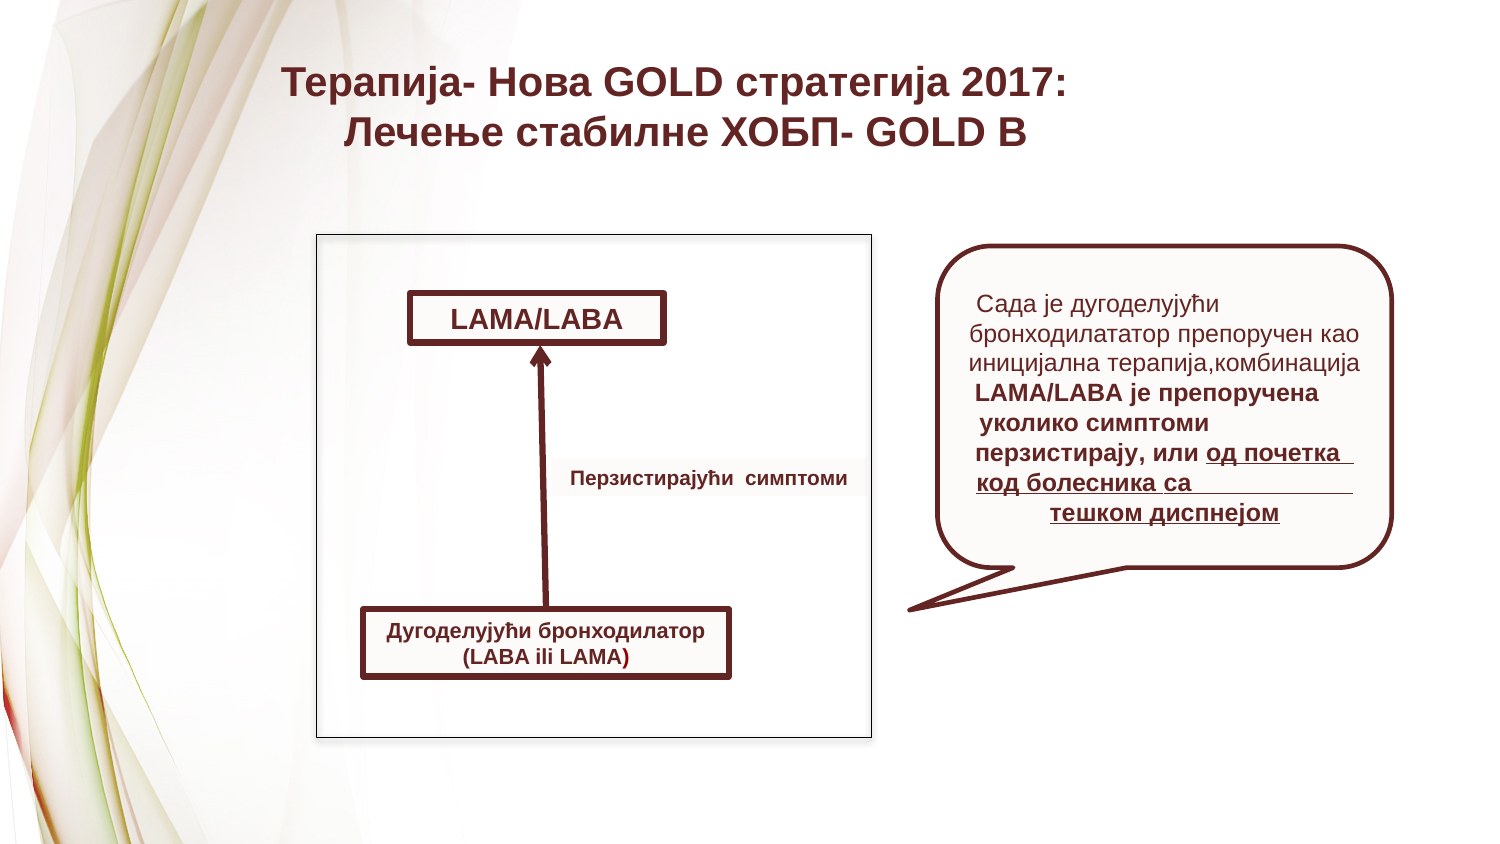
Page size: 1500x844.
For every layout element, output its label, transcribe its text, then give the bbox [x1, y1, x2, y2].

text_box Сада је дугоделујући бронходилататор препоручен као иницијална терапија,комбинација LAMА/LABA је препоручена уколико симптоми перзистирају, или од почетка код болесника са тешкoм диспнејoм [907, 243, 1394, 613]
picture [0, 0, 1500, 844]
text_box [112, 34, 1446, 126]
text_box Терапија- Нова GOLD стратегија 2017: Лечење стабилнe ХОБП- GOLD B [58, 47, 1302, 185]
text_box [316, 234, 872, 738]
